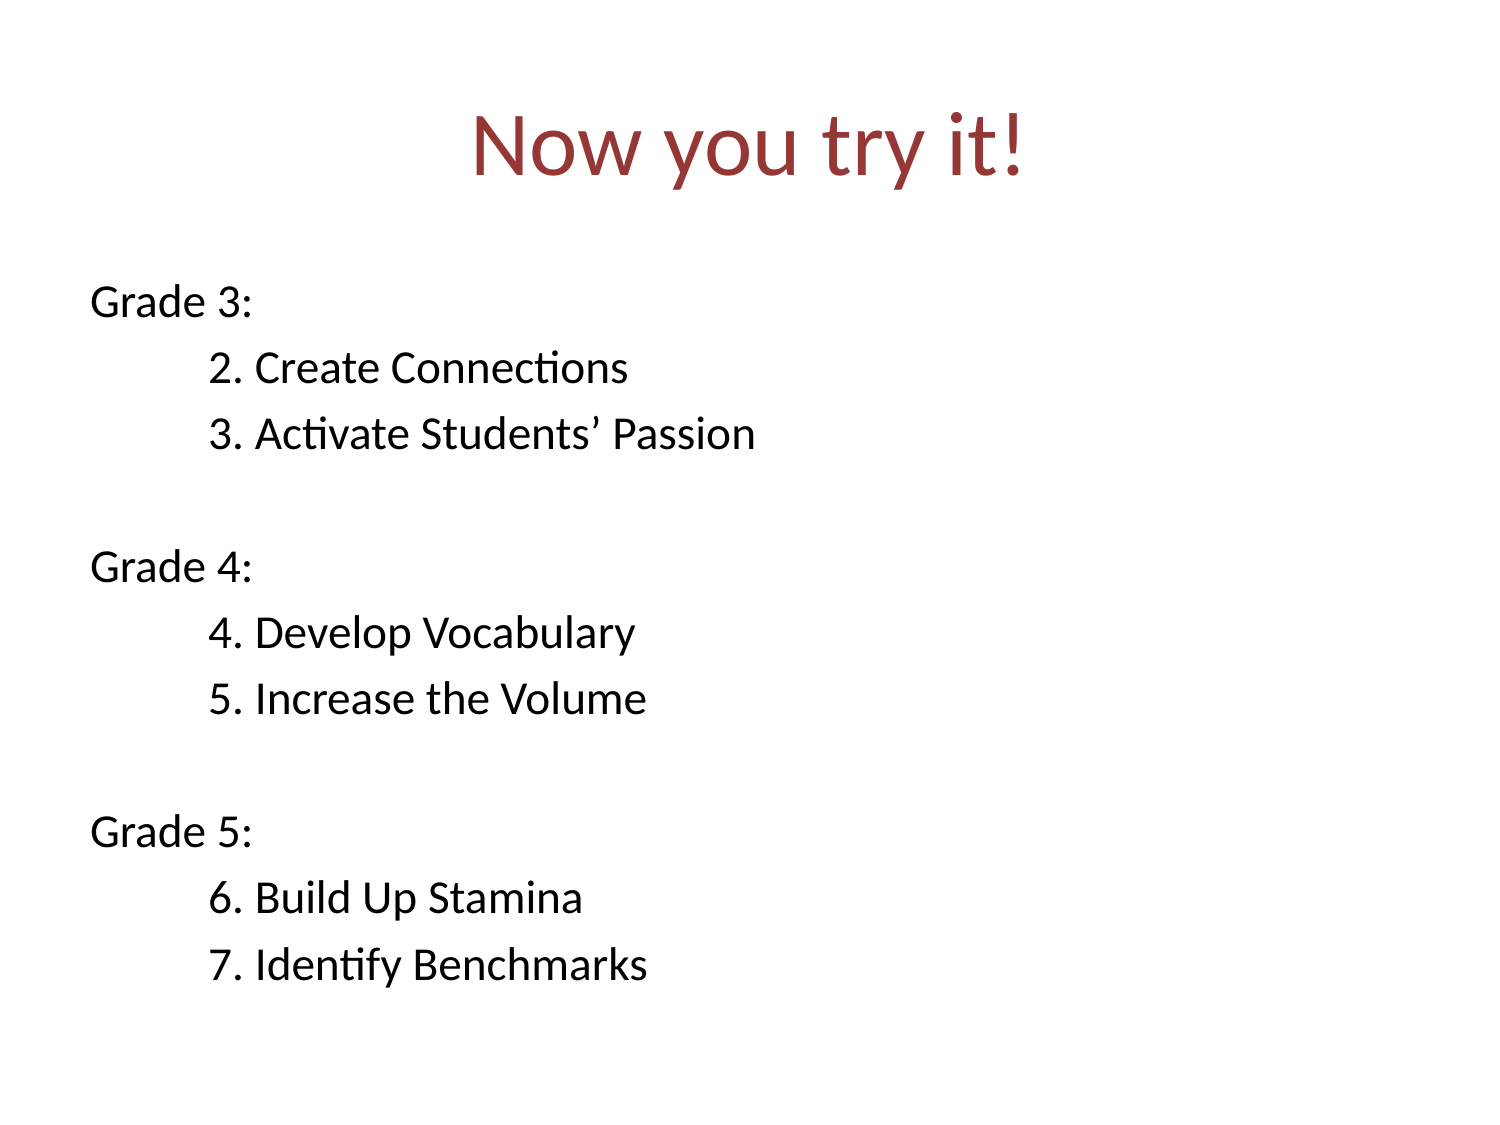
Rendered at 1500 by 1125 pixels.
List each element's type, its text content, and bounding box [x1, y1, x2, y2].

title Now you try it! [75, 45, 1425, 233]
list Grade 3: 2. Create Connections 3. Activate Students’ Passion Grade 4: 4. Develop Vocabulary 5. Increase the Volume Grade 5: 6. Build Up Stamina 7. Identify Benchmarks [75, 262, 1425, 1005]
